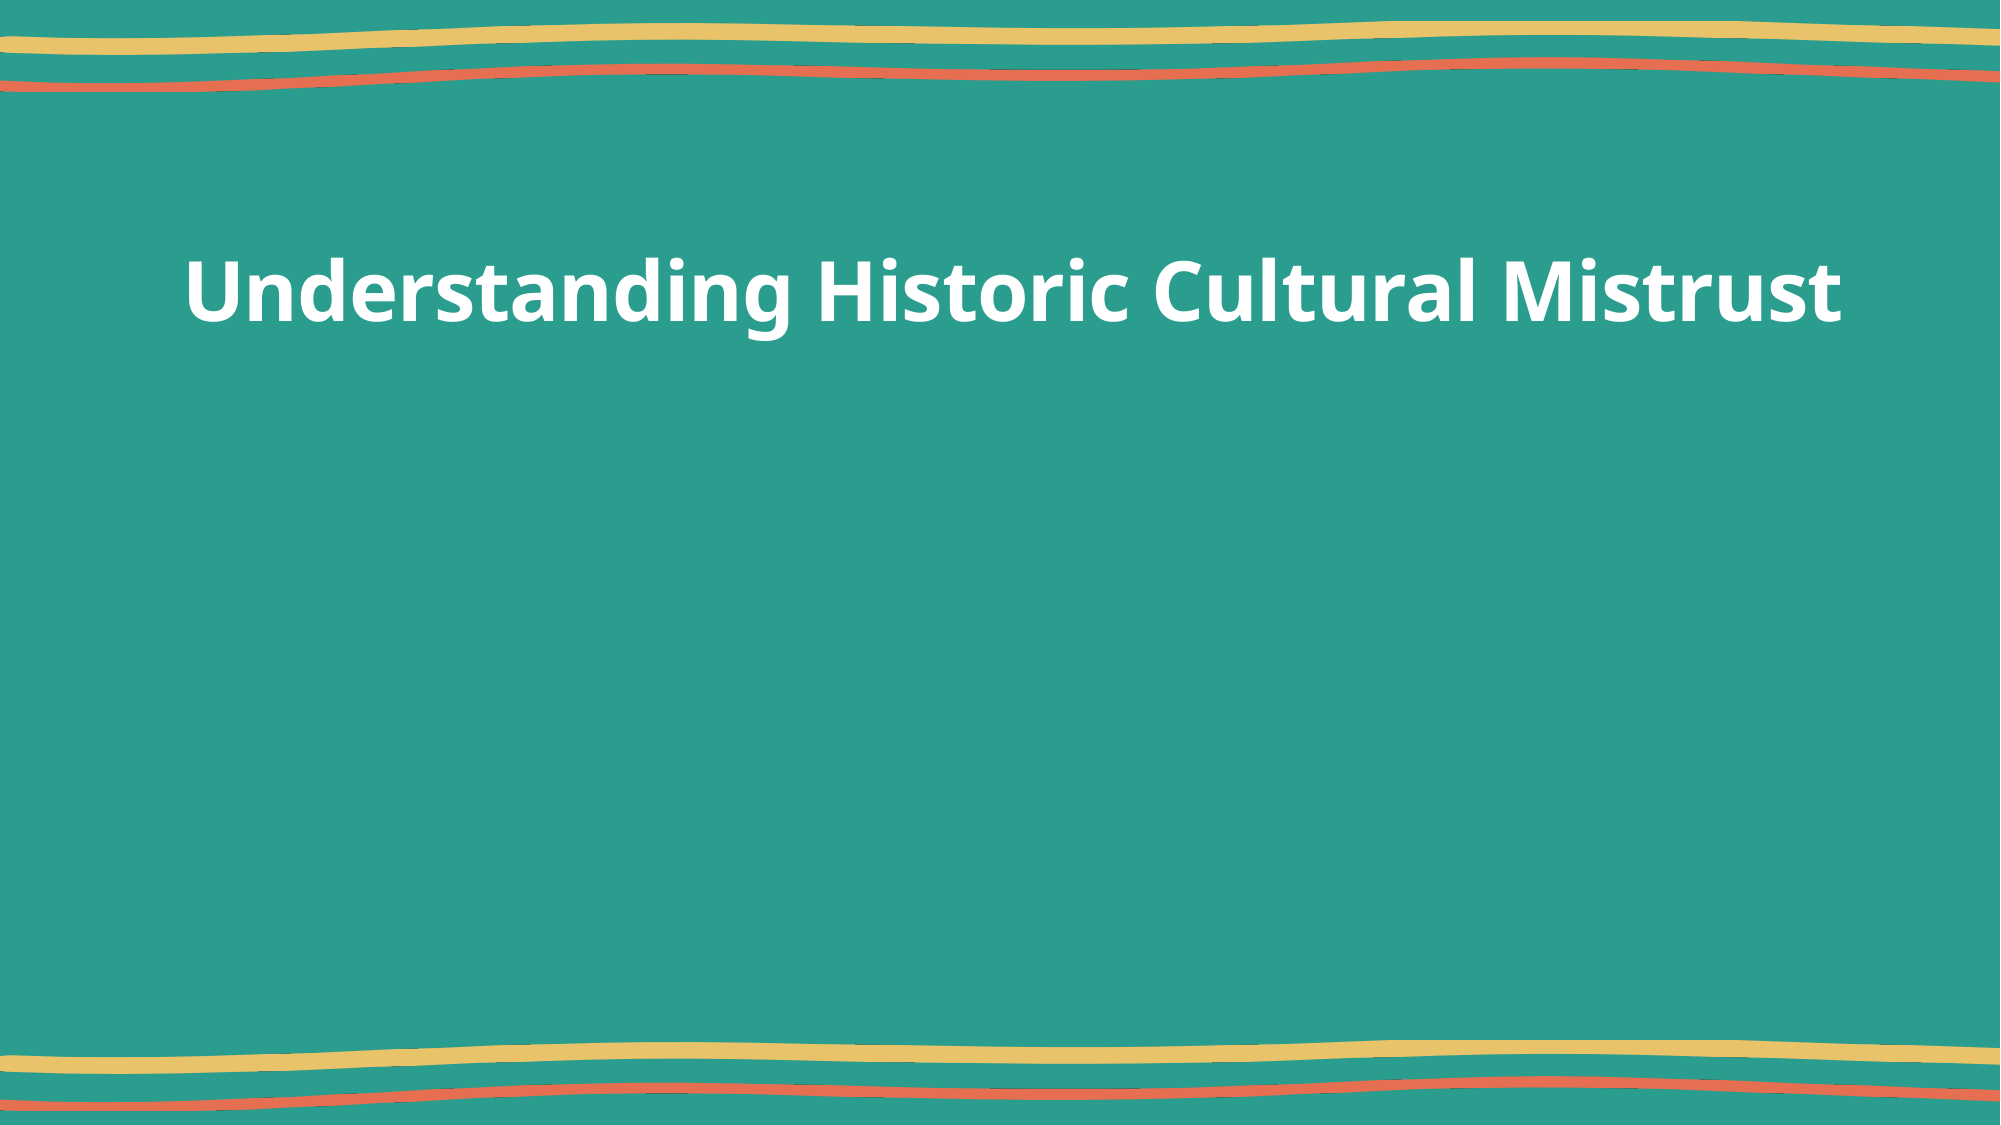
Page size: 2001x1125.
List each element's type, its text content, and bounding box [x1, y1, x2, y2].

picture [0, 1040, 2000, 1111]
title Understanding Historic Cultural Mistrust [146, 237, 1880, 339]
picture [0, 21, 2000, 92]
